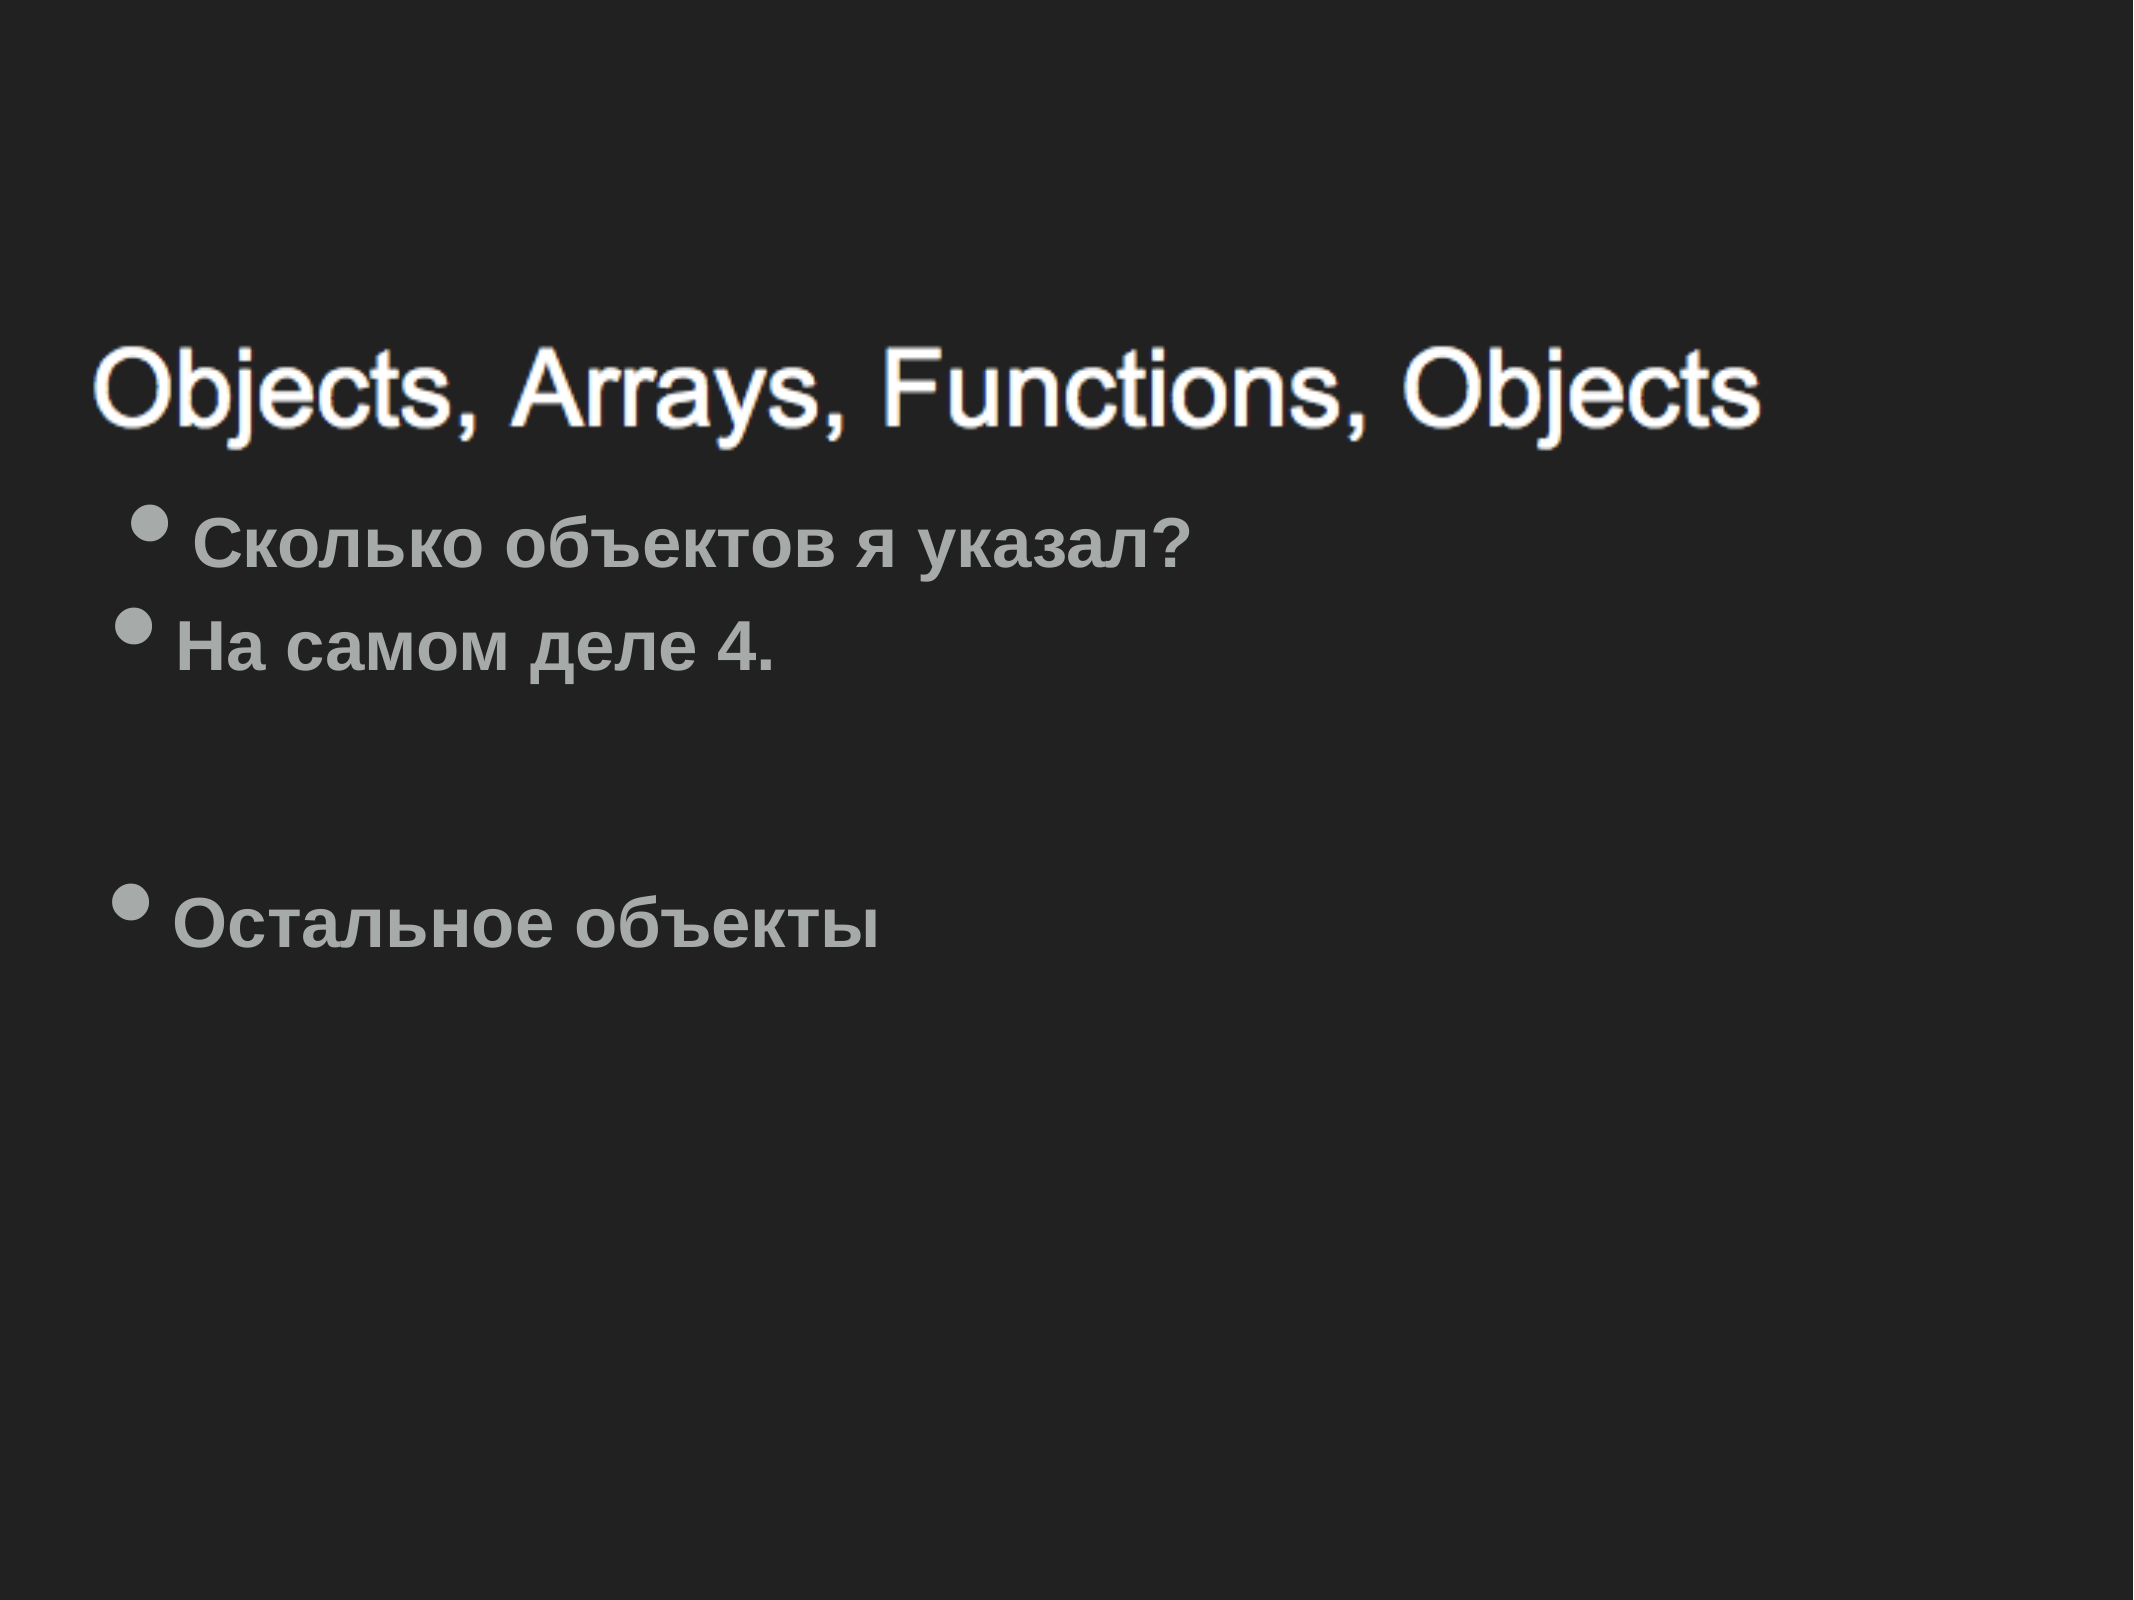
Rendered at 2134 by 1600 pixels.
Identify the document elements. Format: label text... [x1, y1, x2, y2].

picture [0, 199, 1956, 474]
text_box На самом деле 4. [102, 591, 786, 694]
text_box Остальное объекты [99, 867, 891, 970]
text_box Сколько объектов я указал? [118, 488, 1204, 591]
